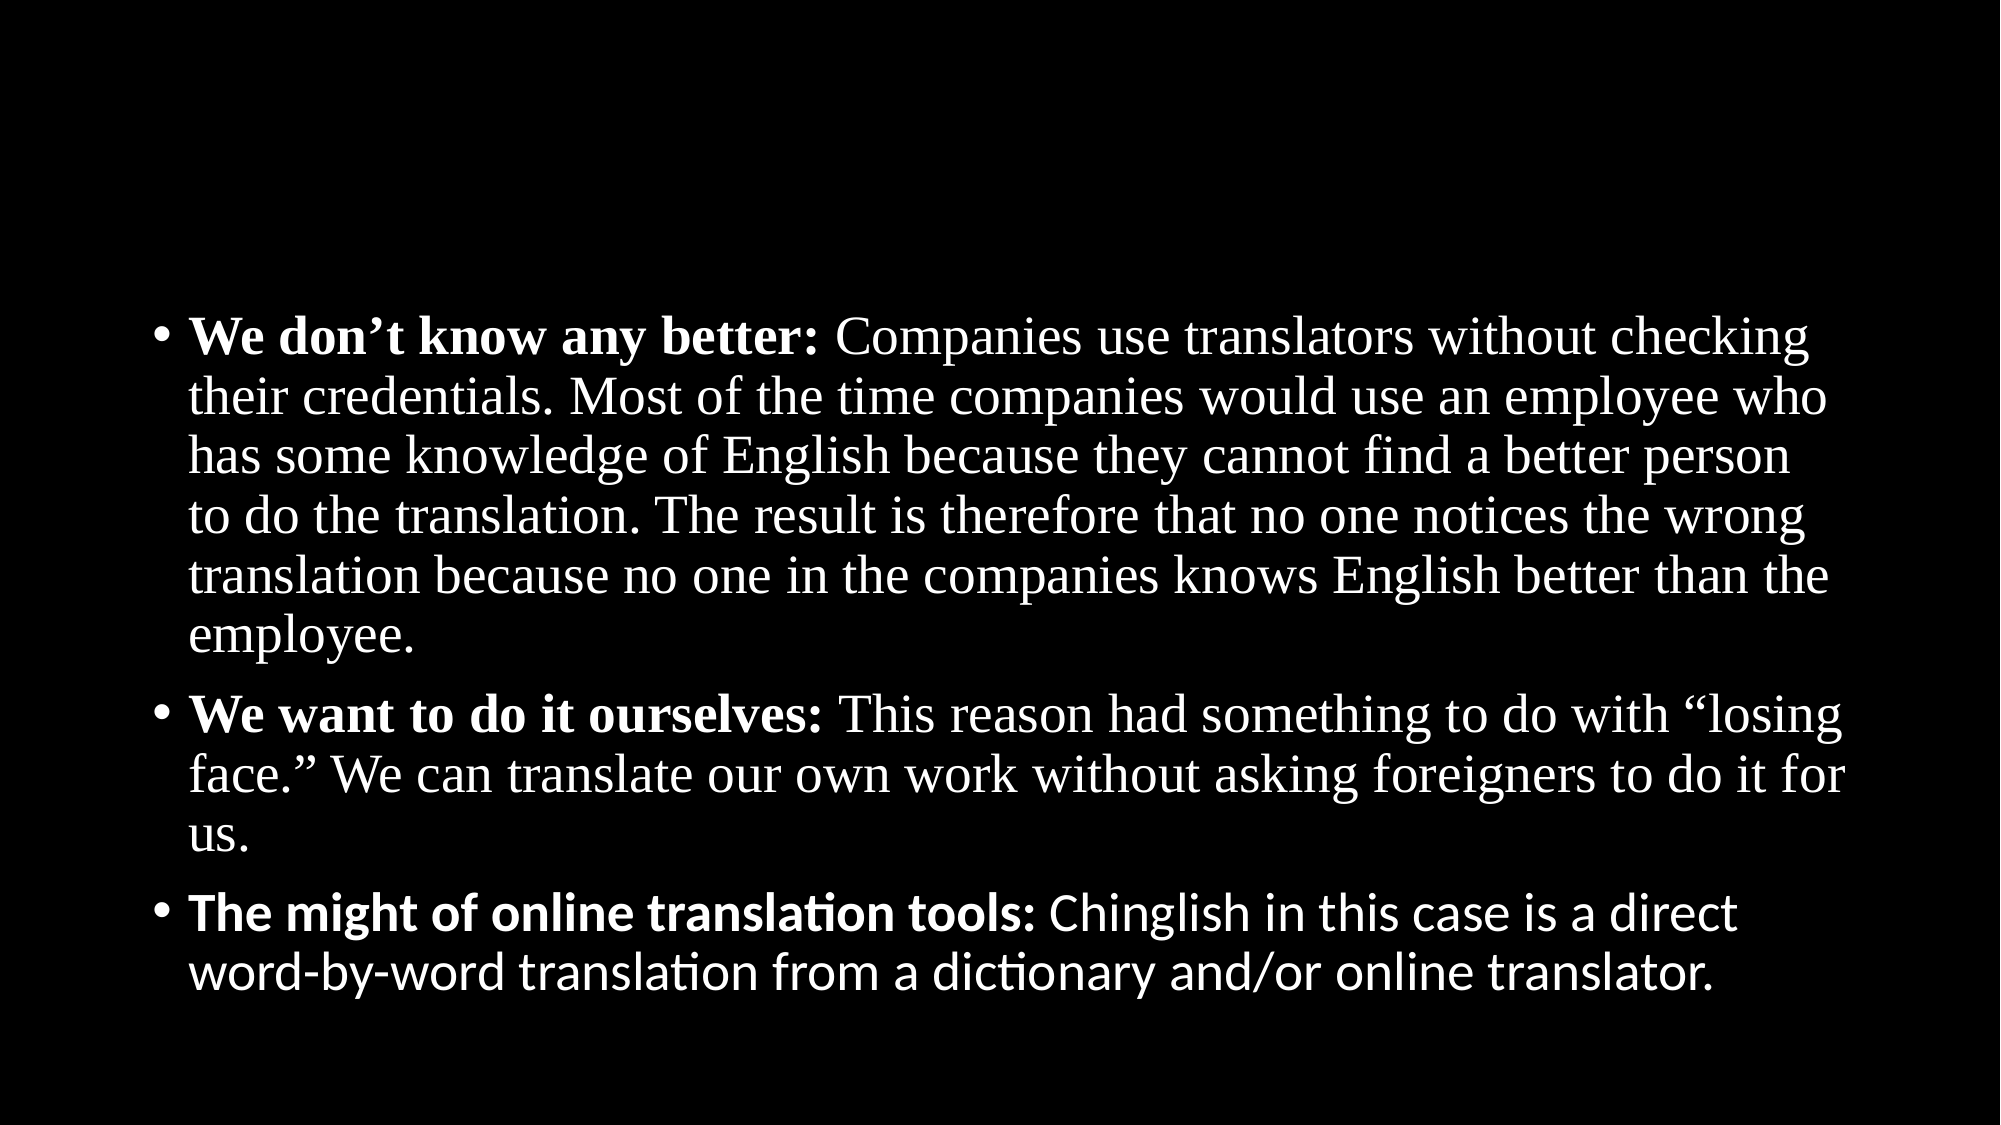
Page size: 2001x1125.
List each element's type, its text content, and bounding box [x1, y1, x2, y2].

list We don’t know any better: Companies use translators without checking their credentials. Most of the time companies would use an employee who has some knowledge of English because they cannot find a better person to do the translation. The result is therefore that no one notices the wrong translation because no one in the companies knows English better than the employee. We want to do it ourselves: This reason had something to do with “losing face.” We can translate our own work without asking foreigners to do it for us. The might of online translation tools: Chinglish in this case is a direct word-by-word translation from a dictionary and/or online translator. [137, 299, 1863, 1014]
